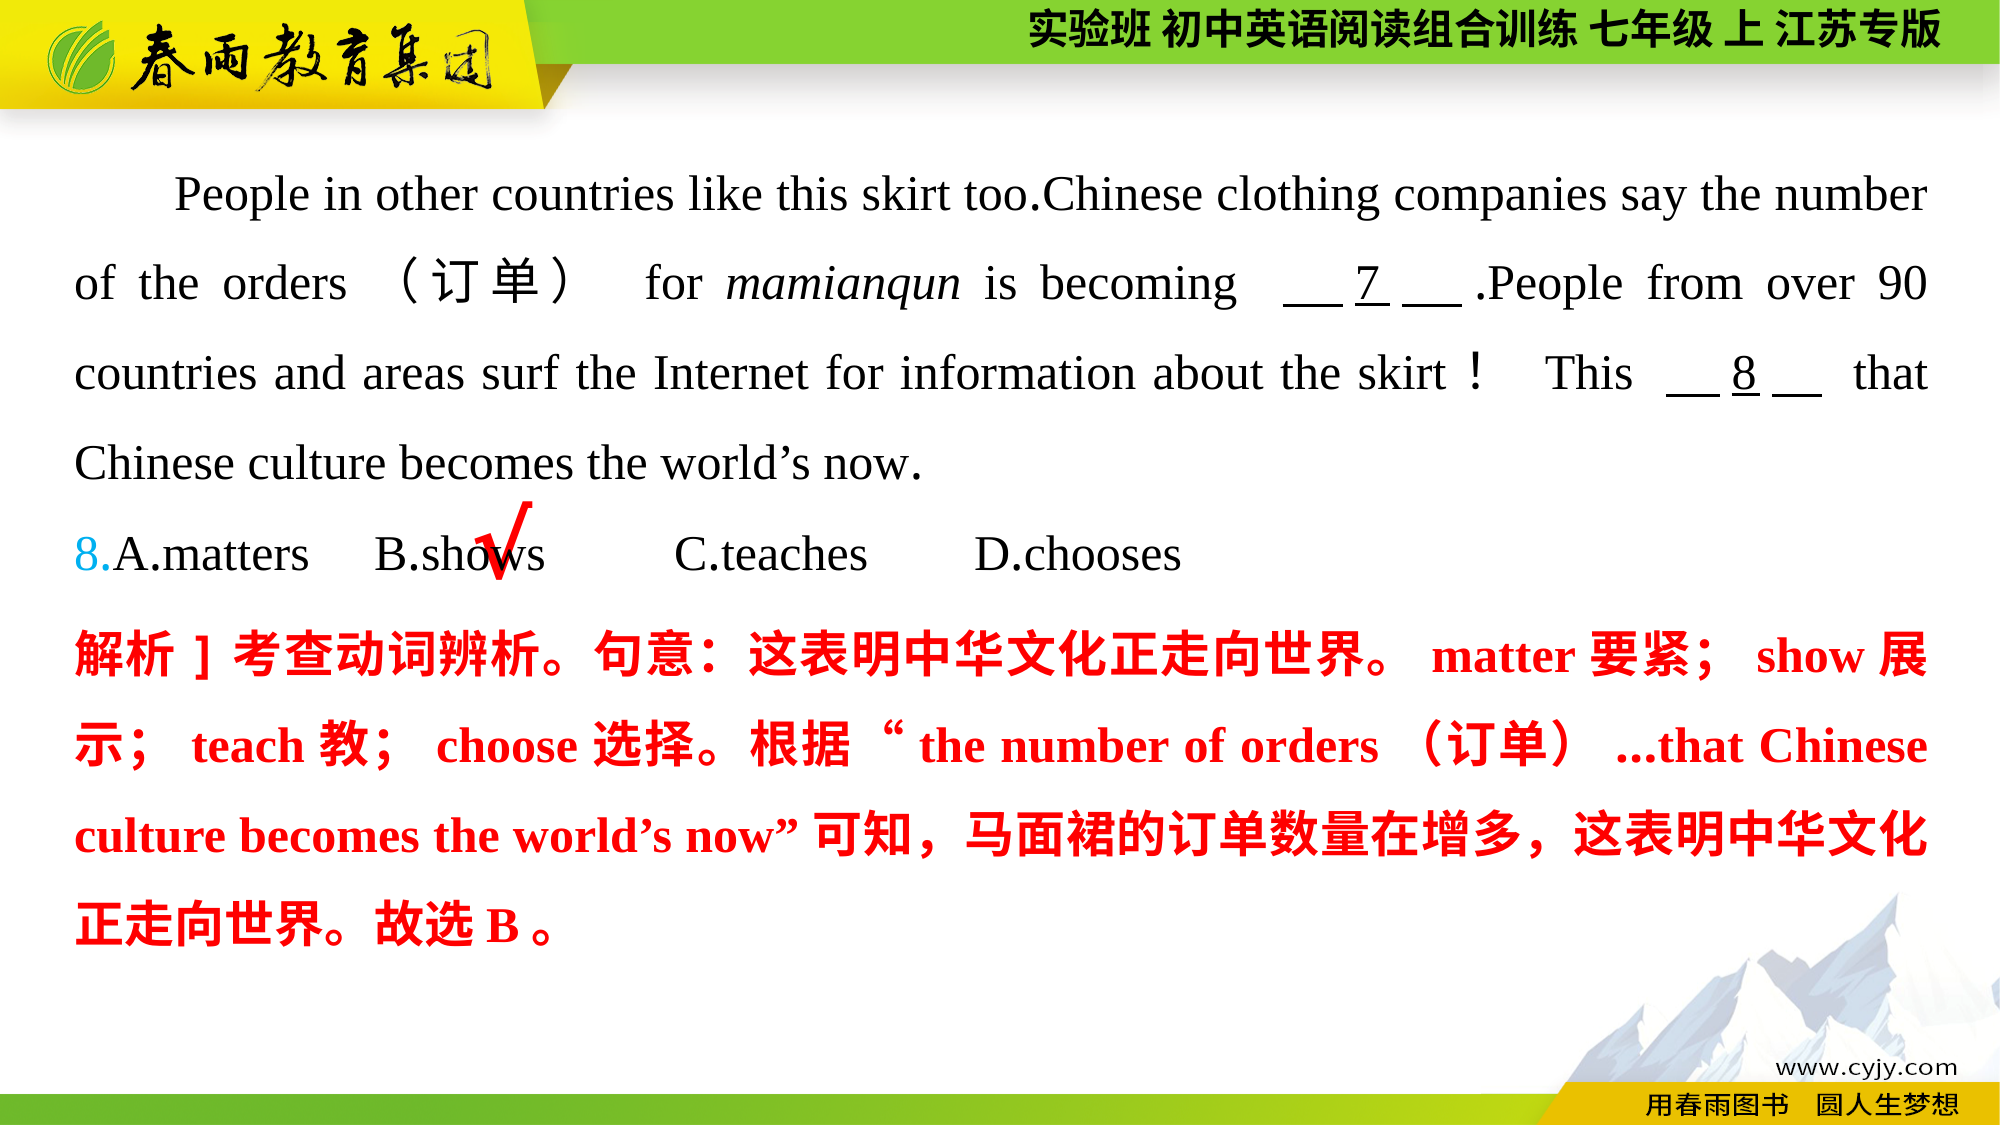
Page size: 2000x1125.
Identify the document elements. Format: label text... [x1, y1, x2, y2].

text_box 解析]考查动词辨析。句意：这表明中华文化正走向世界。matter要紧；show展示；teach教；choose选择。根据“the number of orders（订单）...that Chinese culture becomes the world’s now”可知，马面裙的订单数量在增多，这表明中华文化正走向世界。故选B。 [59, 585, 1944, 961]
list People in other countries like this skirt too.Chinese clothing companies say the number of the orders（订单） for mamianqun is becoming 7 .People from over 90 countries and areas surf the Internet for information about the skirt！ This 8 that Chinese culture becomes the world’s now. 8.A.matters B.shows C.teaches D.chooses [59, 122, 1944, 585]
picture [0, 0, 2000, 1125]
